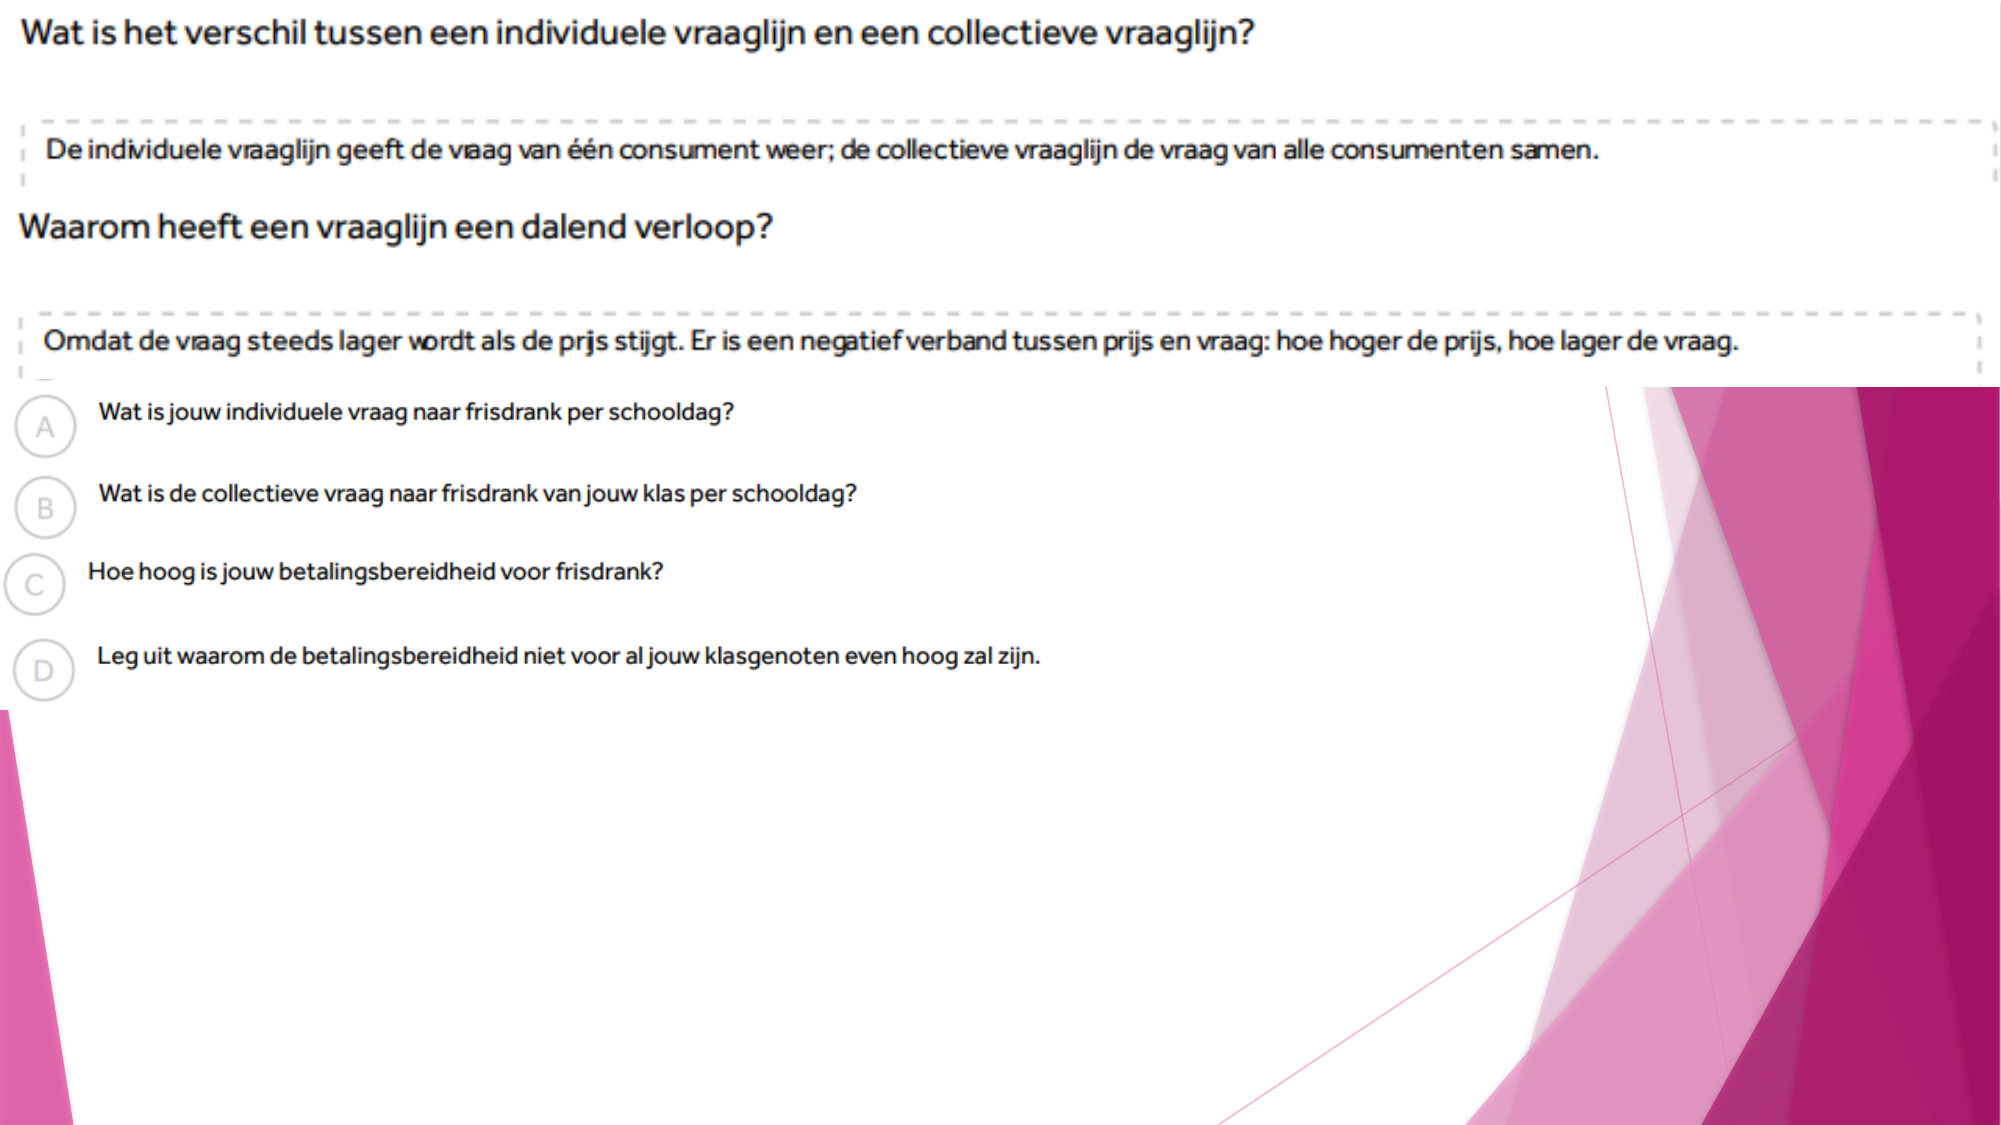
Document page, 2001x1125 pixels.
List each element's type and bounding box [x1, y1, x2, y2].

picture [0, 0, 2000, 625]
list [0, 626, 1056, 710]
